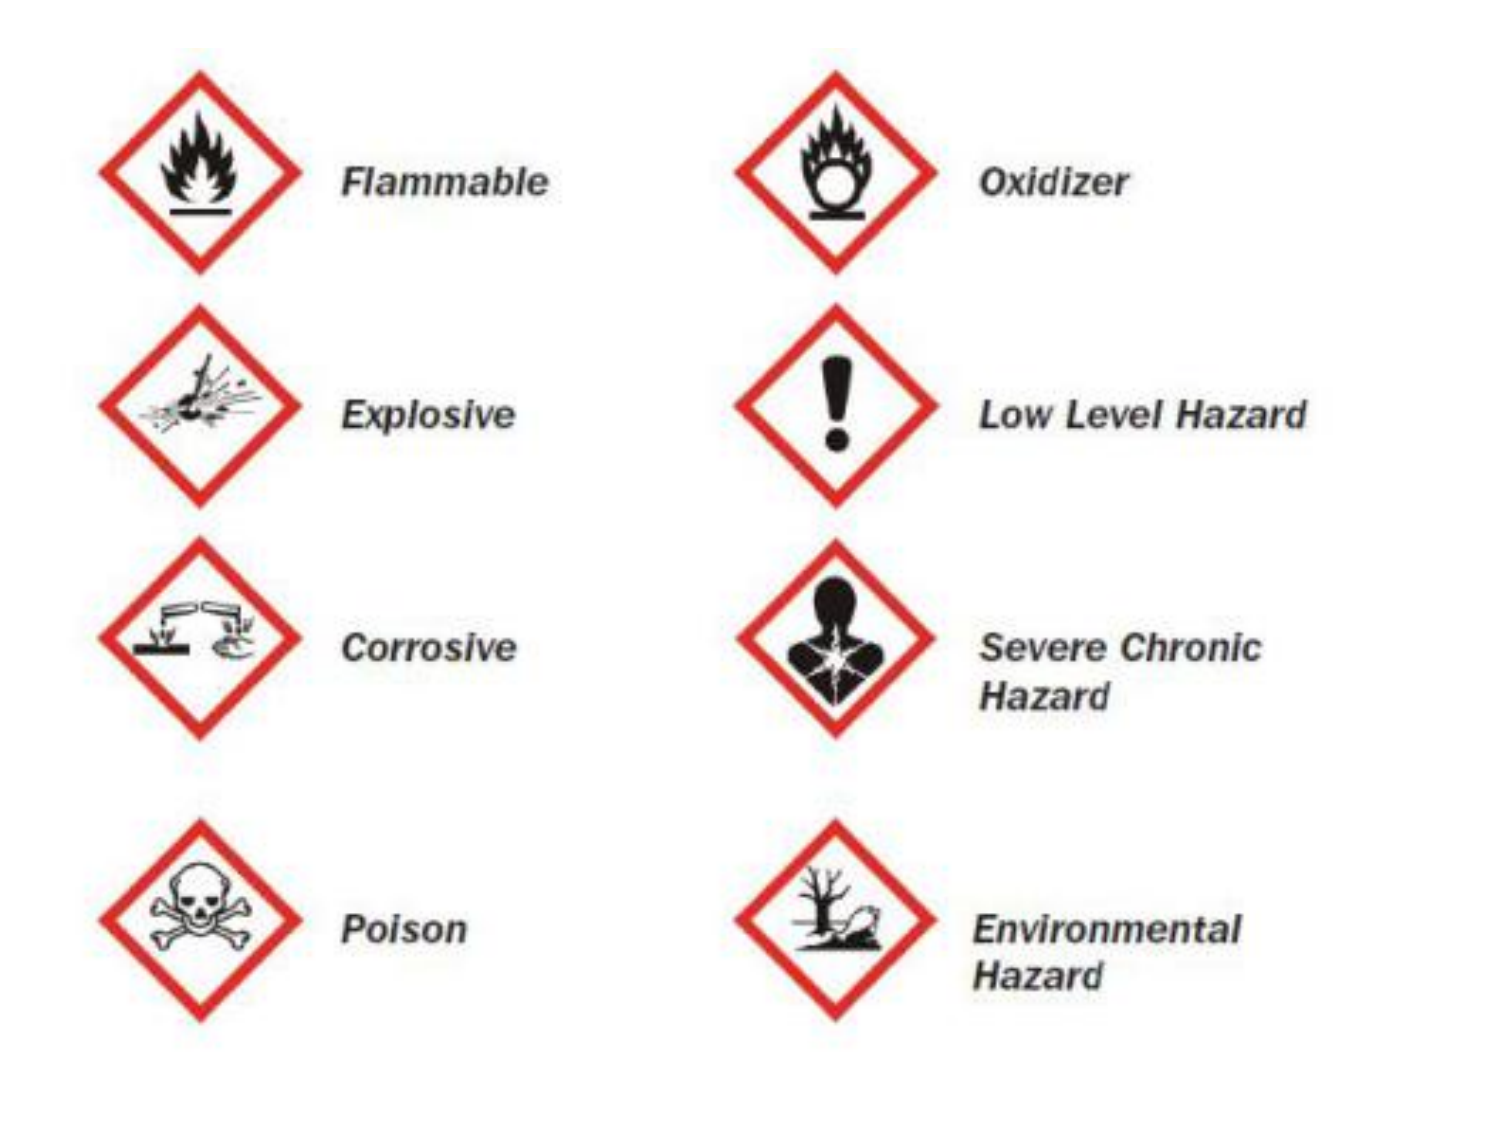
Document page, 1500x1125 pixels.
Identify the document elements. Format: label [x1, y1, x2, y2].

picture [39, 48, 1460, 1077]
